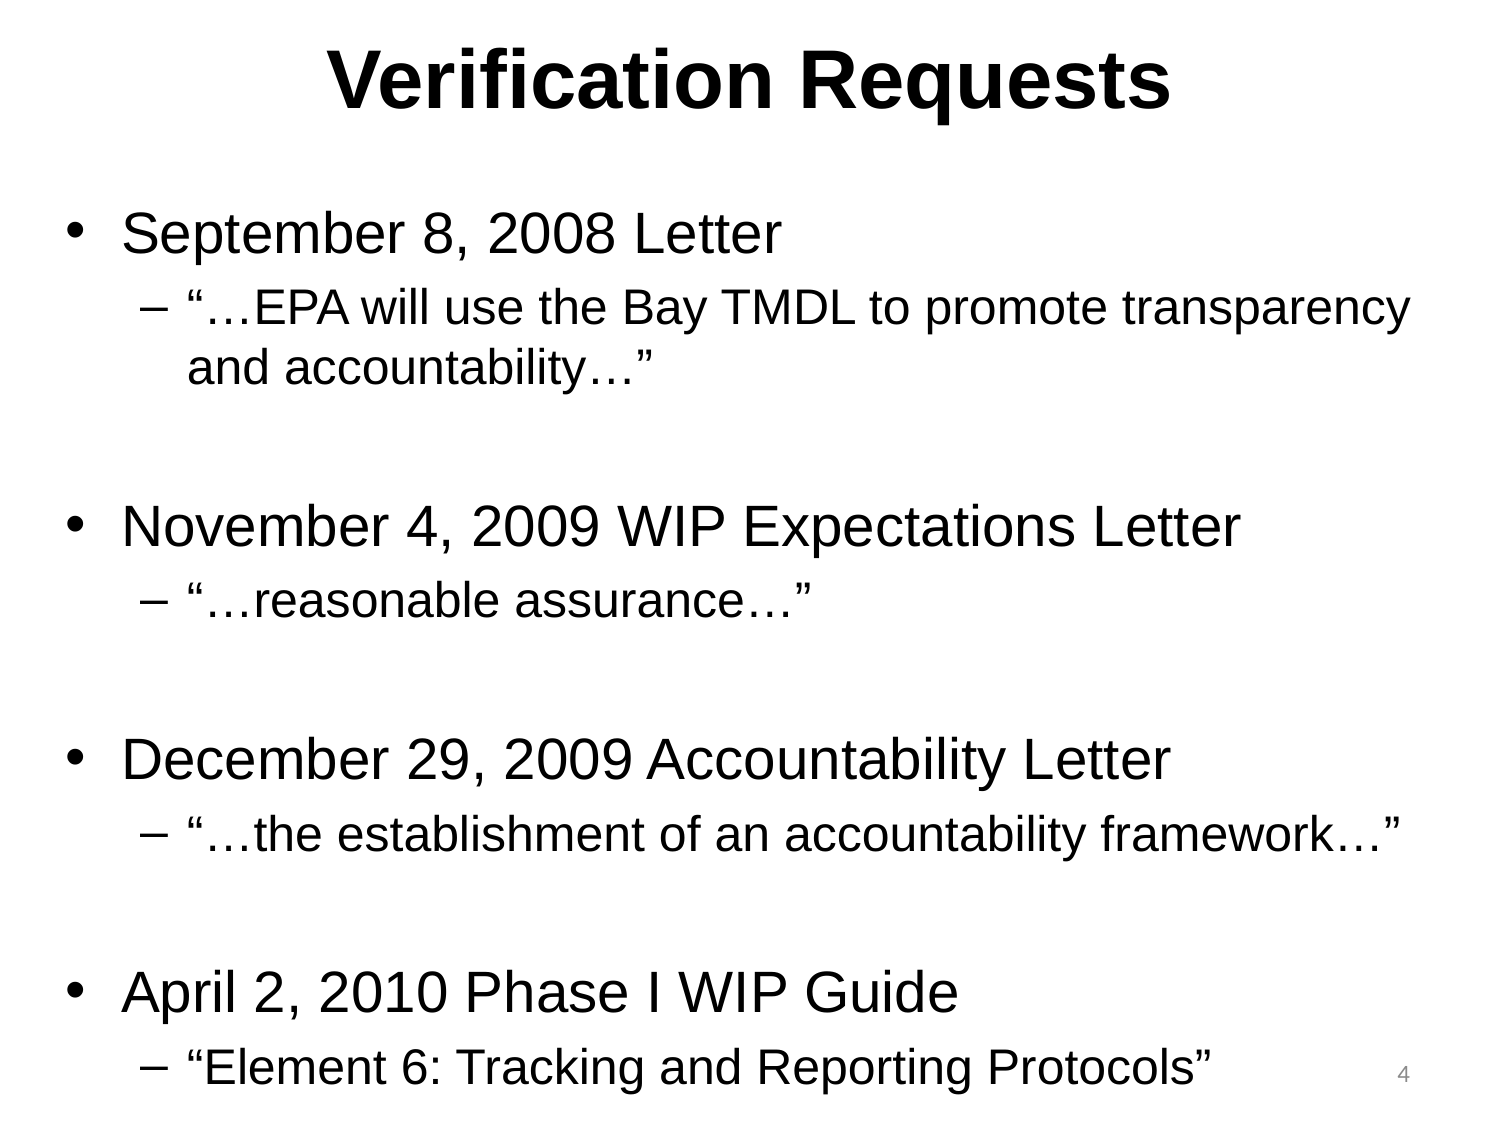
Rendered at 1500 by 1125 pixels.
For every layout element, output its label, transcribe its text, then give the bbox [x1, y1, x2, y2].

list September 8, 2008 Letter “…EPA will use the Bay TMDL to promote transparency and accountability…” November 4, 2009 WIP Expectations Letter “…reasonable assurance…” December 29, 2009 Accountability Letter “…the establishment of an accountability framework…” April 2, 2010 Phase I WIP Guide “Element 6: Tracking and Reporting Protocols” [50, 187, 1463, 1125]
title Verification Requests [75, 0, 1425, 150]
slide_number 4 [1074, 1042, 1425, 1103]
